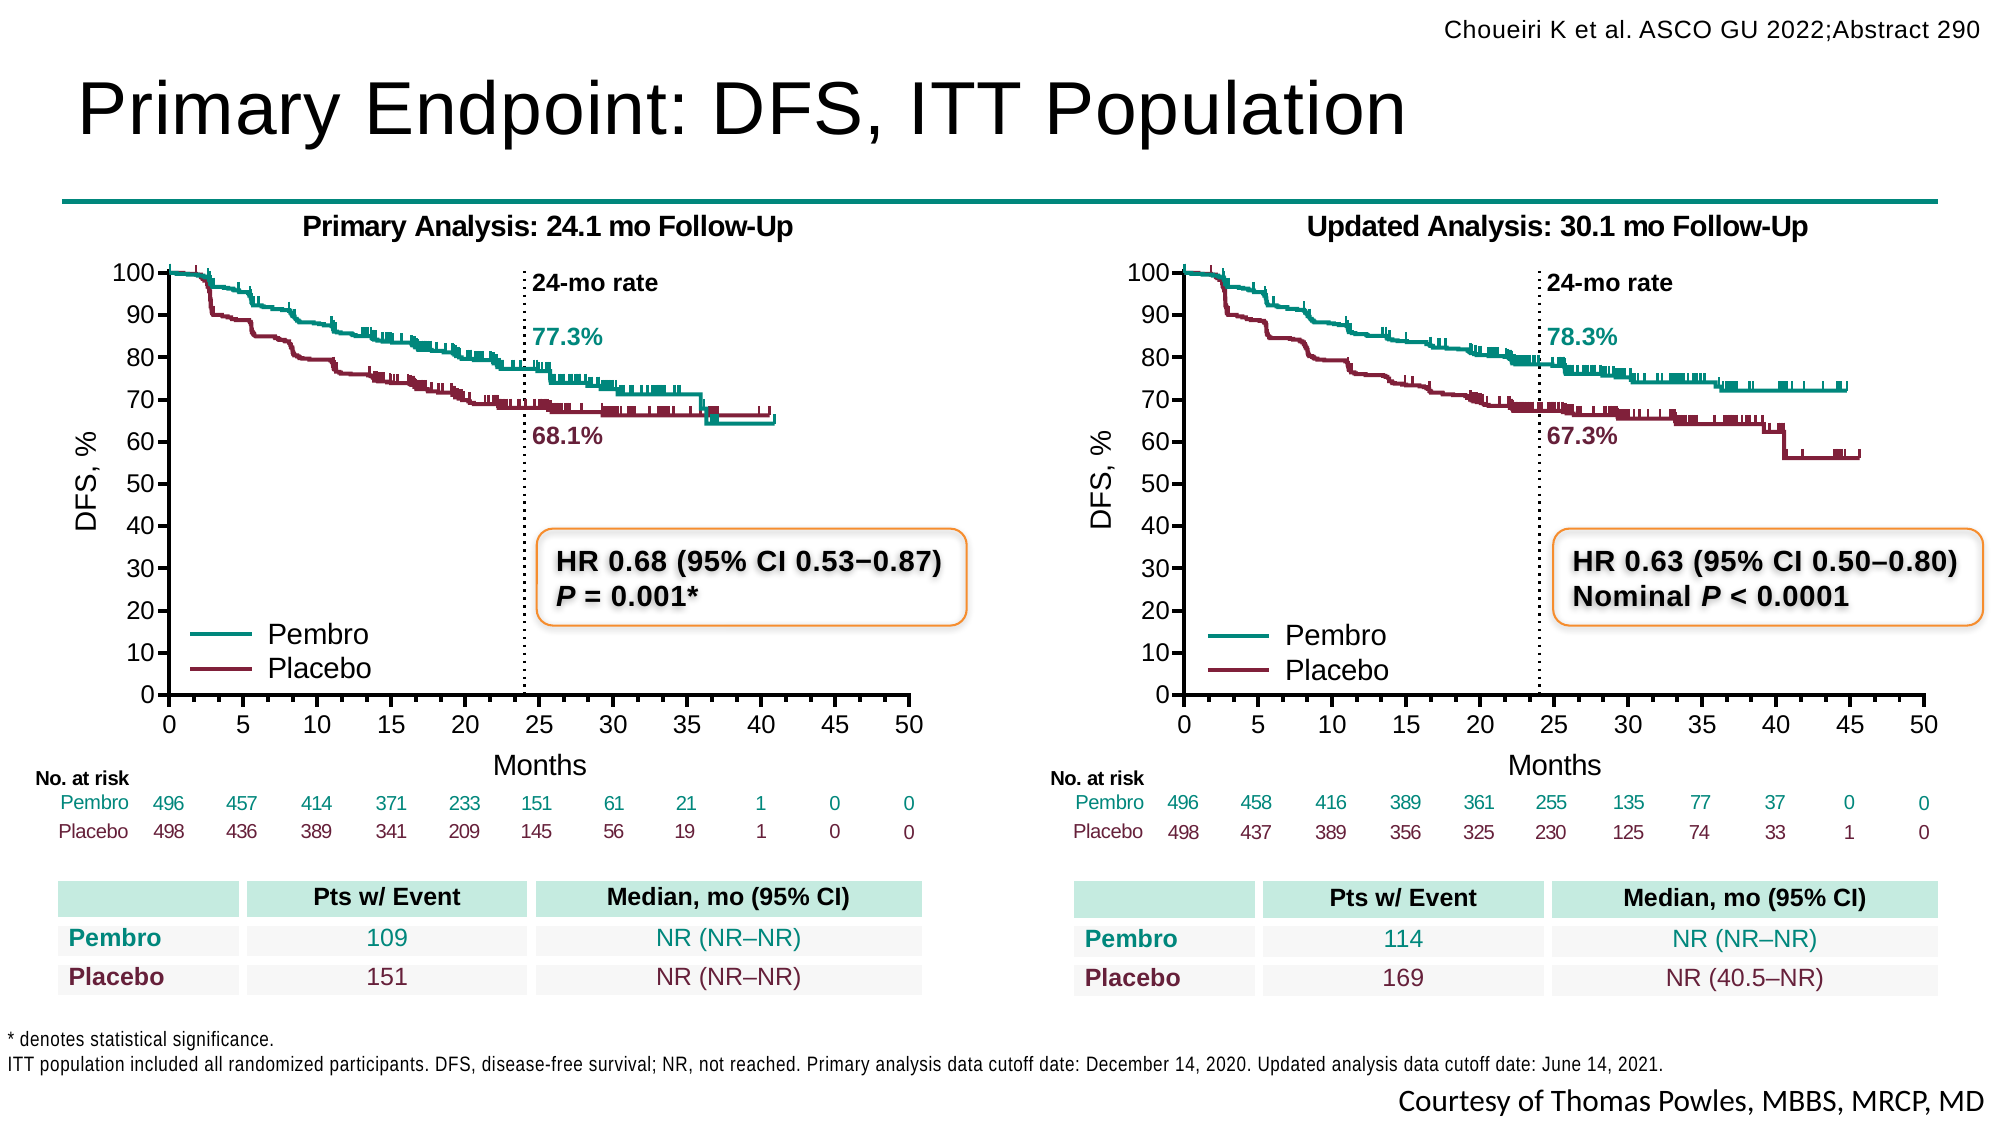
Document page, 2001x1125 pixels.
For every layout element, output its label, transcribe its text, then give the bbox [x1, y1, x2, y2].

table_header [58, 881, 239, 917]
text_box Choueiri K et al. ASCO GU 2022;Abstract 290 [1444, 13, 1983, 44]
picture [16, 189, 977, 863]
table_cell NR (NR–NR) [536, 965, 922, 995]
table_cell Pembro [58, 926, 239, 956]
table_cell 109 [247, 926, 527, 956]
table_header Median, mo (95% CI) [536, 881, 922, 917]
table_cell Placebo [58, 965, 239, 995]
list * denotes statistical significance. ITT population included all randomized participants. DFS, disease-free survival; NR, not reached. Primary analysis data cutoff date: December 14, 2020. Updated analysis data cutoff date: June 14, 2021. [0, 1030, 2000, 1084]
title Primary Endpoint: DFS, ITT Population [62, 7, 1939, 158]
table_cell 151 [247, 965, 527, 995]
table_header Pts w/ Event [247, 881, 527, 917]
text_box Courtesy of Thomas Powles, MBBS, MRCP, MD [997, 1073, 2000, 1125]
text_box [1031, 189, 2000, 1001]
table_cell NR (NR–NR) [536, 926, 922, 956]
